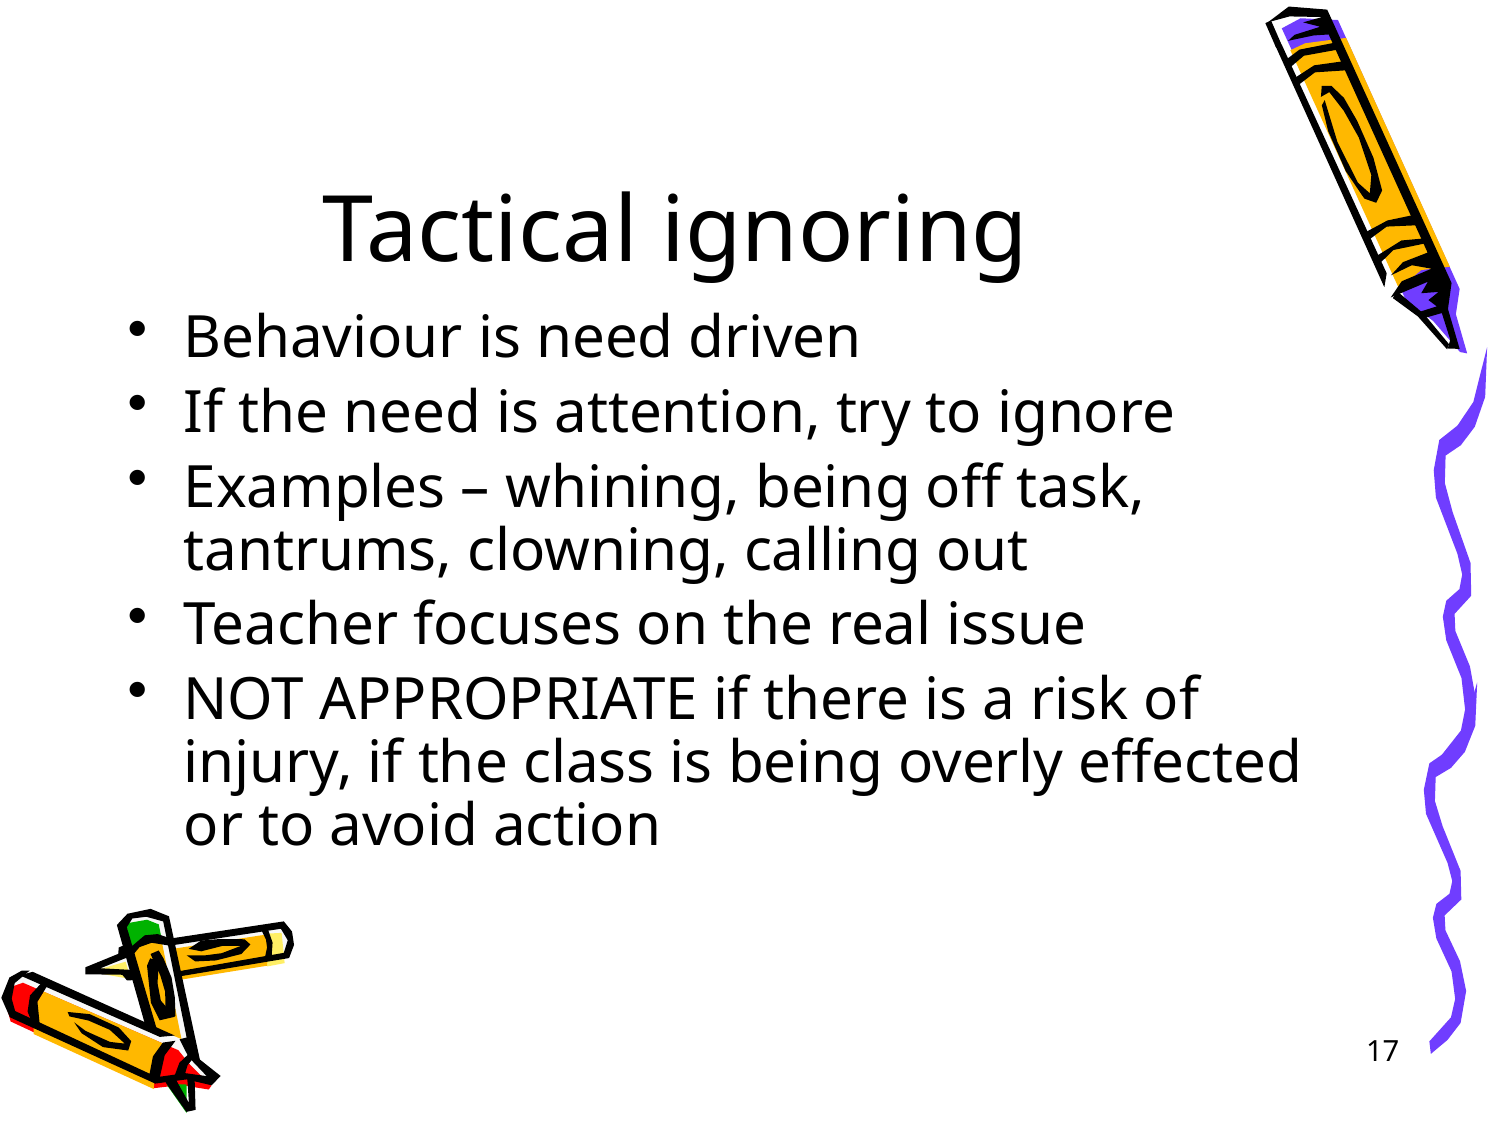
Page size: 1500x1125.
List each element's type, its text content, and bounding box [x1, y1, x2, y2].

title Tactical ignoring [112, 24, 1240, 288]
list Behaviour is need driven If the need is attention, try to ignore Examples – whining, being off task, tantrums, clowning, calling out Teacher focuses on the real issue NOT APPROPRIATE if there is a risk of injury, if the class is being overly effected or to avoid action [112, 299, 1376, 901]
slide_number 17 [1101, 1024, 1415, 1101]
